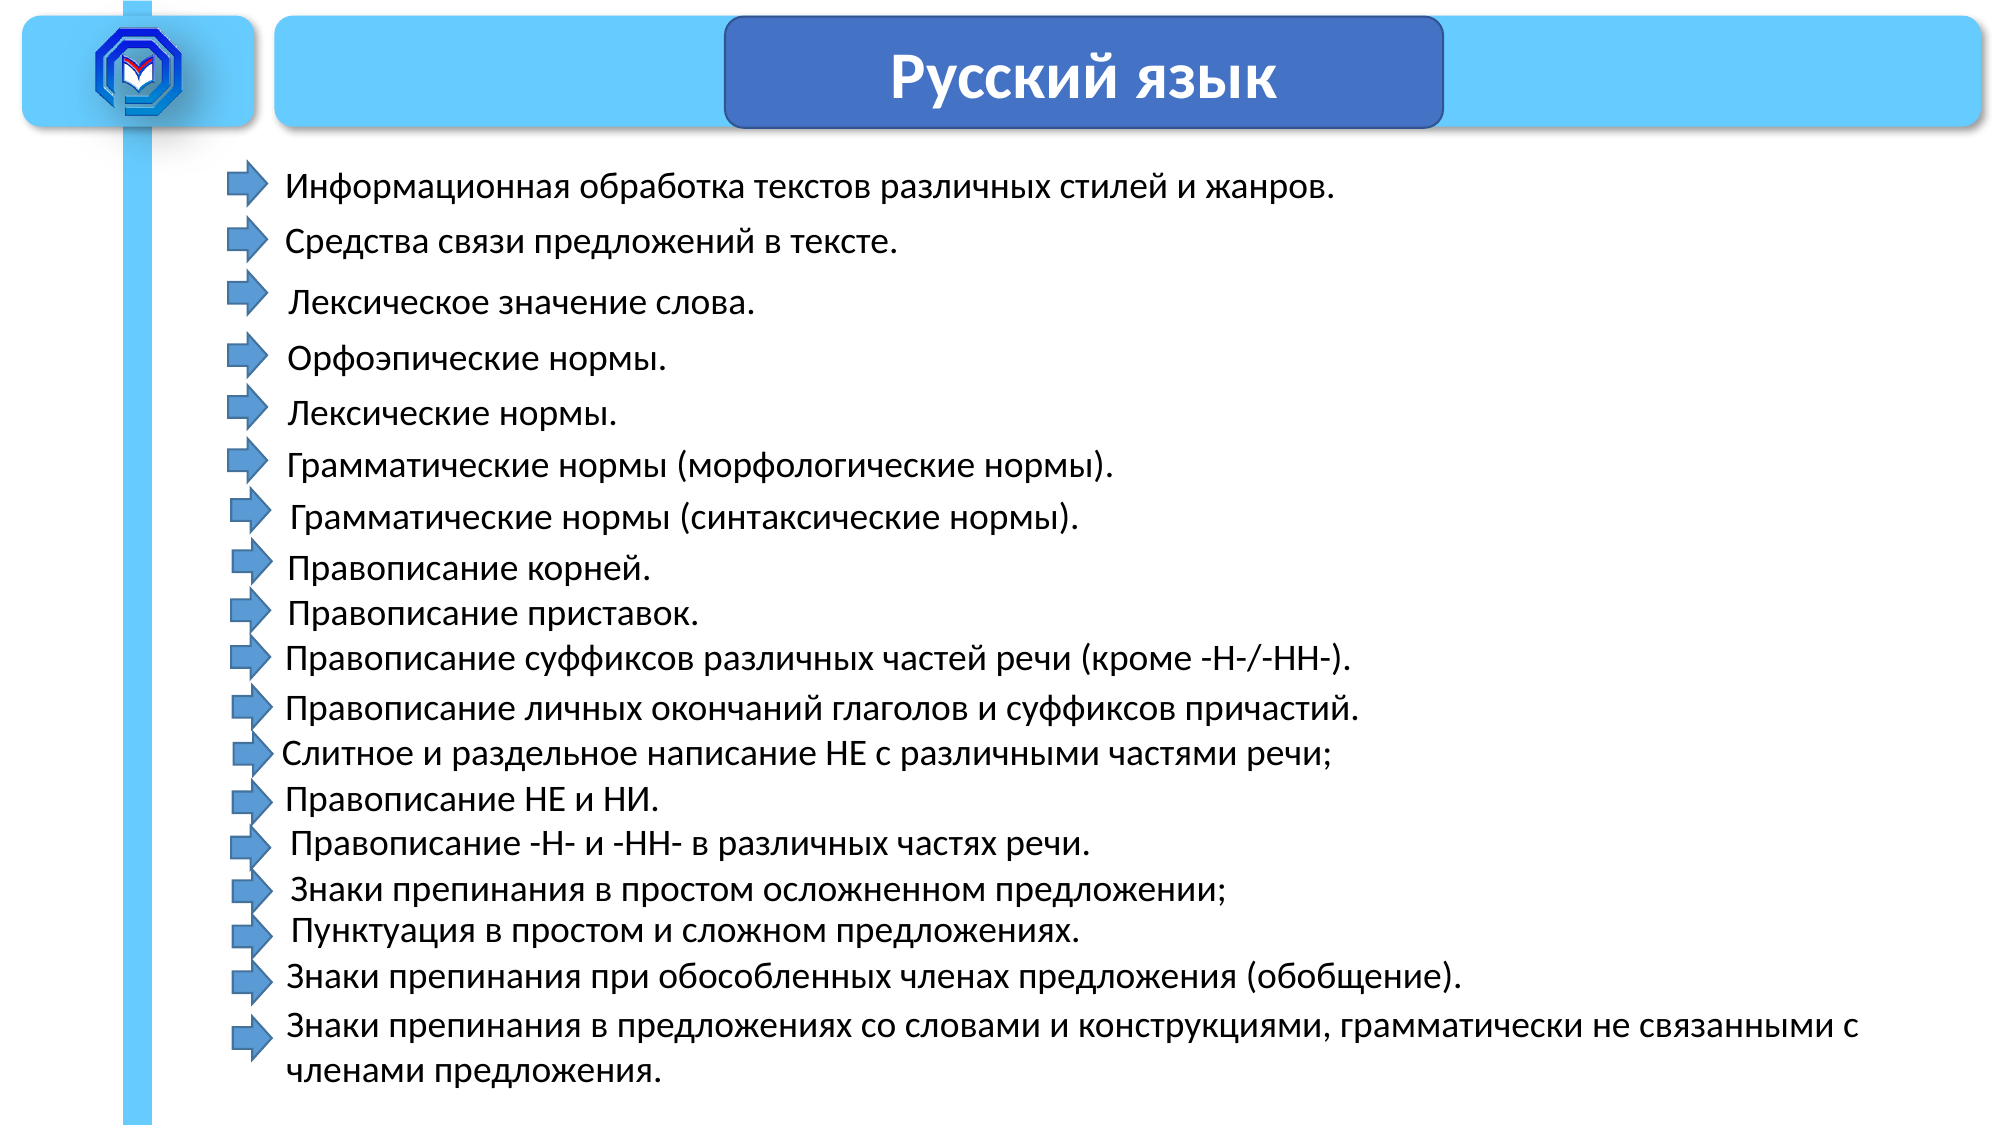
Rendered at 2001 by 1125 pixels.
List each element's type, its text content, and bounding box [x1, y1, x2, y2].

text_box Правописание -Н- и -НН- в различных частях речи. [275, 810, 1107, 856]
text_box [231, 778, 274, 825]
text_box [227, 214, 269, 264]
text_box [231, 1013, 274, 1063]
text_box [232, 729, 274, 778]
text_box Средства связи предложений в тексте. [270, 208, 1319, 269]
text_box Лексические нормы. [272, 381, 634, 432]
text_box Знаки препинания в простом осложненном предложении; [275, 856, 1243, 917]
text_box [230, 823, 272, 872]
text_box Правописание личных окончаний глаголов и суффиксов причастий. [270, 675, 1703, 720]
text_box Пунктуация в простом и сложном предложениях. [276, 897, 1097, 943]
text_box [230, 485, 272, 535]
text_box Русский язык [723, 15, 1445, 129]
text_box Знаки препинания в предложениях со словами и конструкциями, грамматически не связанными с членами предложения. [271, 993, 1935, 1098]
text_box Лексическое значение слова. [273, 269, 772, 330]
text_box Правописание приставок. [272, 580, 715, 625]
text_box Грамматические нормы (морфологические нормы). [272, 432, 1130, 493]
text_box [230, 585, 272, 634]
text_box Информационная обработка текстов различных стилей и жанров. [270, 153, 2000, 213]
picture [91, 23, 186, 119]
text_box [227, 435, 269, 485]
text_box [227, 268, 269, 318]
text_box [227, 382, 269, 432]
text_box Орфоэпические нормы. [272, 325, 683, 385]
text_box Слитное и раздельное написание НЕ с различными частями речи; [267, 720, 1703, 781]
text_box [230, 632, 272, 682]
text_box Правописание суффиксов различных частей речи (кроме -Н-/-НН-). [270, 625, 1677, 675]
text_box [231, 957, 274, 1007]
text_box [227, 159, 269, 208]
text_box [231, 912, 274, 959]
text_box [231, 866, 274, 914]
text_box Грамматические нормы (синтаксические нормы). [275, 484, 1096, 545]
text_box Правописание корней. [272, 535, 667, 580]
text_box [231, 536, 274, 586]
text_box [227, 330, 269, 380]
text_box Знаки препинания при обособленных членах предложения (обобщение). [271, 943, 1563, 993]
text_box [231, 682, 274, 732]
text_box Правописание НЕ и НИ. [270, 766, 758, 827]
